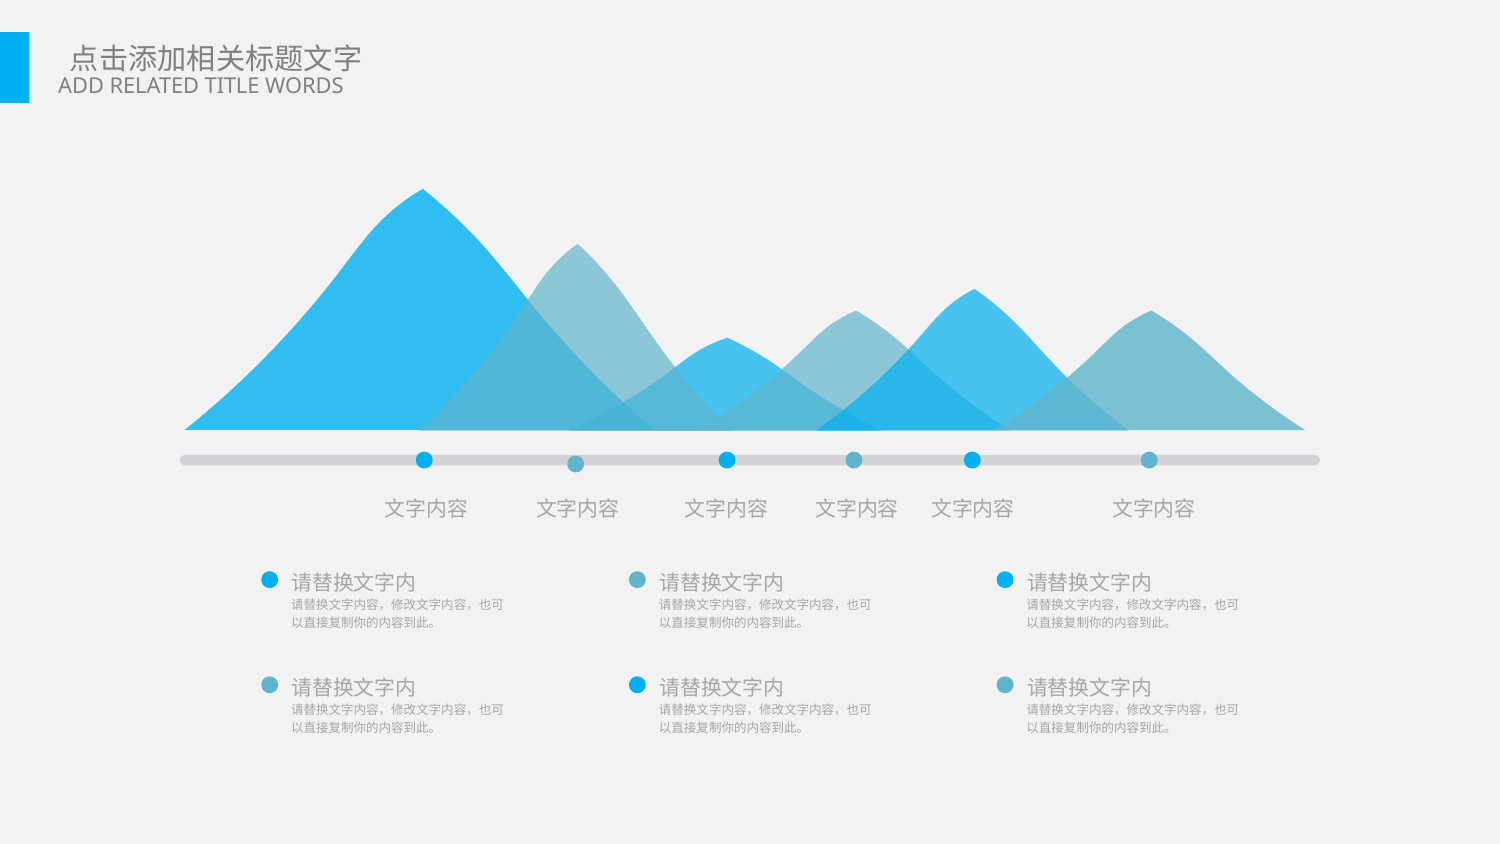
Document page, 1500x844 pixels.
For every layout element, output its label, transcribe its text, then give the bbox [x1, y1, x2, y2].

text_box 请替换文字内 [291, 669, 417, 699]
text_box 请替换文字内容，修改文字内容，也可以直接复制你的内容到此。 [291, 593, 505, 630]
text_box 请替换文字内容，修改文字内容，也可以直接复制你的内容到此。 [658, 699, 873, 735]
text_box 请替换文字内容，修改文字内容，也可以直接复制你的内容到此。 [658, 593, 873, 630]
text_box 请替换文字内 [1027, 669, 1152, 699]
text_box 请替换文字内 [659, 564, 785, 593]
text_box 请替换文字内容，修改文字内容，也可以直接复制你的内容到此。 [1026, 699, 1241, 735]
text_box [261, 676, 279, 694]
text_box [179, 188, 1321, 520]
text_box 请替换文字内 [659, 669, 785, 699]
text_box 请替换文字内 [291, 564, 417, 593]
text_box 请替换文字内容，修改文字内容，也可以直接复制你的内容到此。 [1026, 593, 1241, 630]
text_box 请替换文字内容，修改文字内容，也可以直接复制你的内容到此。 [291, 699, 505, 735]
text_box [261, 571, 279, 589]
text_box [628, 676, 646, 694]
text_box [996, 676, 1014, 694]
text_box 请替换文字内 [1027, 564, 1152, 593]
text_box [996, 571, 1014, 589]
text_box [628, 571, 646, 589]
